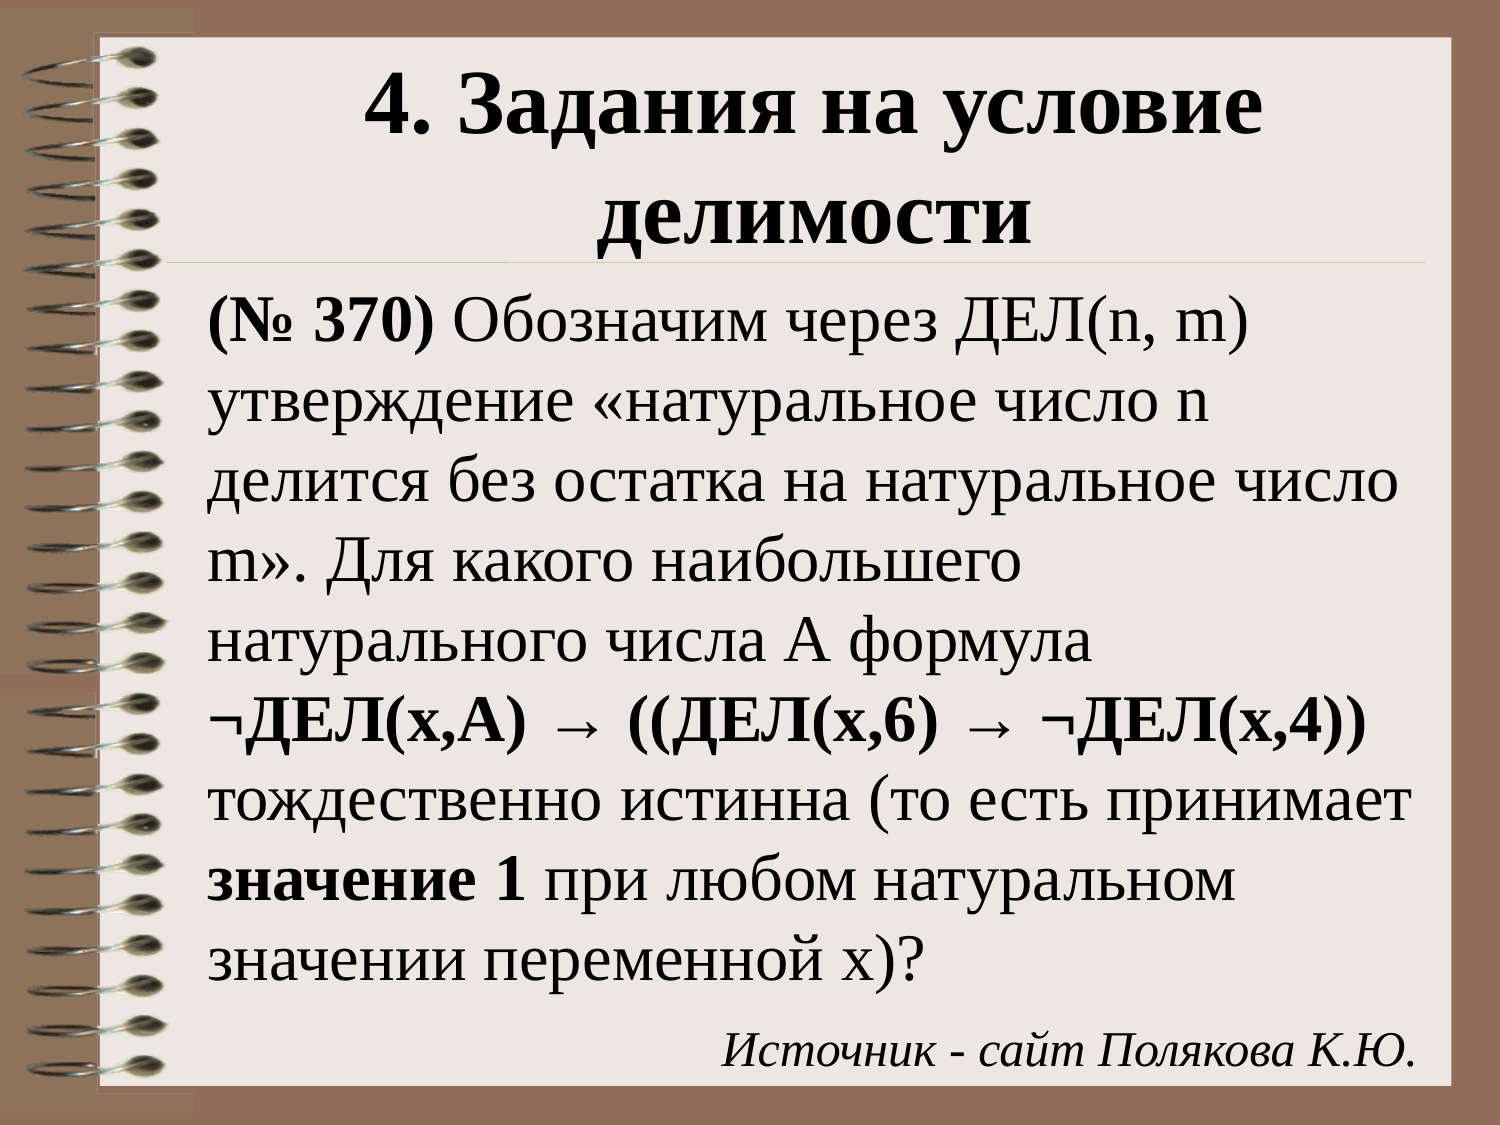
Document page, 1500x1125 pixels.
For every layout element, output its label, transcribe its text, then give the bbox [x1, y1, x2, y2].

picture [0, 8, 194, 674]
picture [0, 692, 194, 1115]
text_box (№ 370) Обозначим через ДЕЛ(n, m) утверждение «натуральное число n делится без остатка на натуральное число m». Для какого наибольшего натурального числа А формула ¬ДЕЛ(x,А) → ((ДЕЛ(x,6) → ¬ДЕЛ(x,4)) тождественно истинна (то есть принимает значение 1 при любом натуральном значении переменной х)? [192, 267, 1437, 1002]
text_box Источник - сайт Полякова К.Ю. [706, 1009, 1433, 1085]
text_box 4. Задания на условие делимости [192, 34, 1437, 267]
